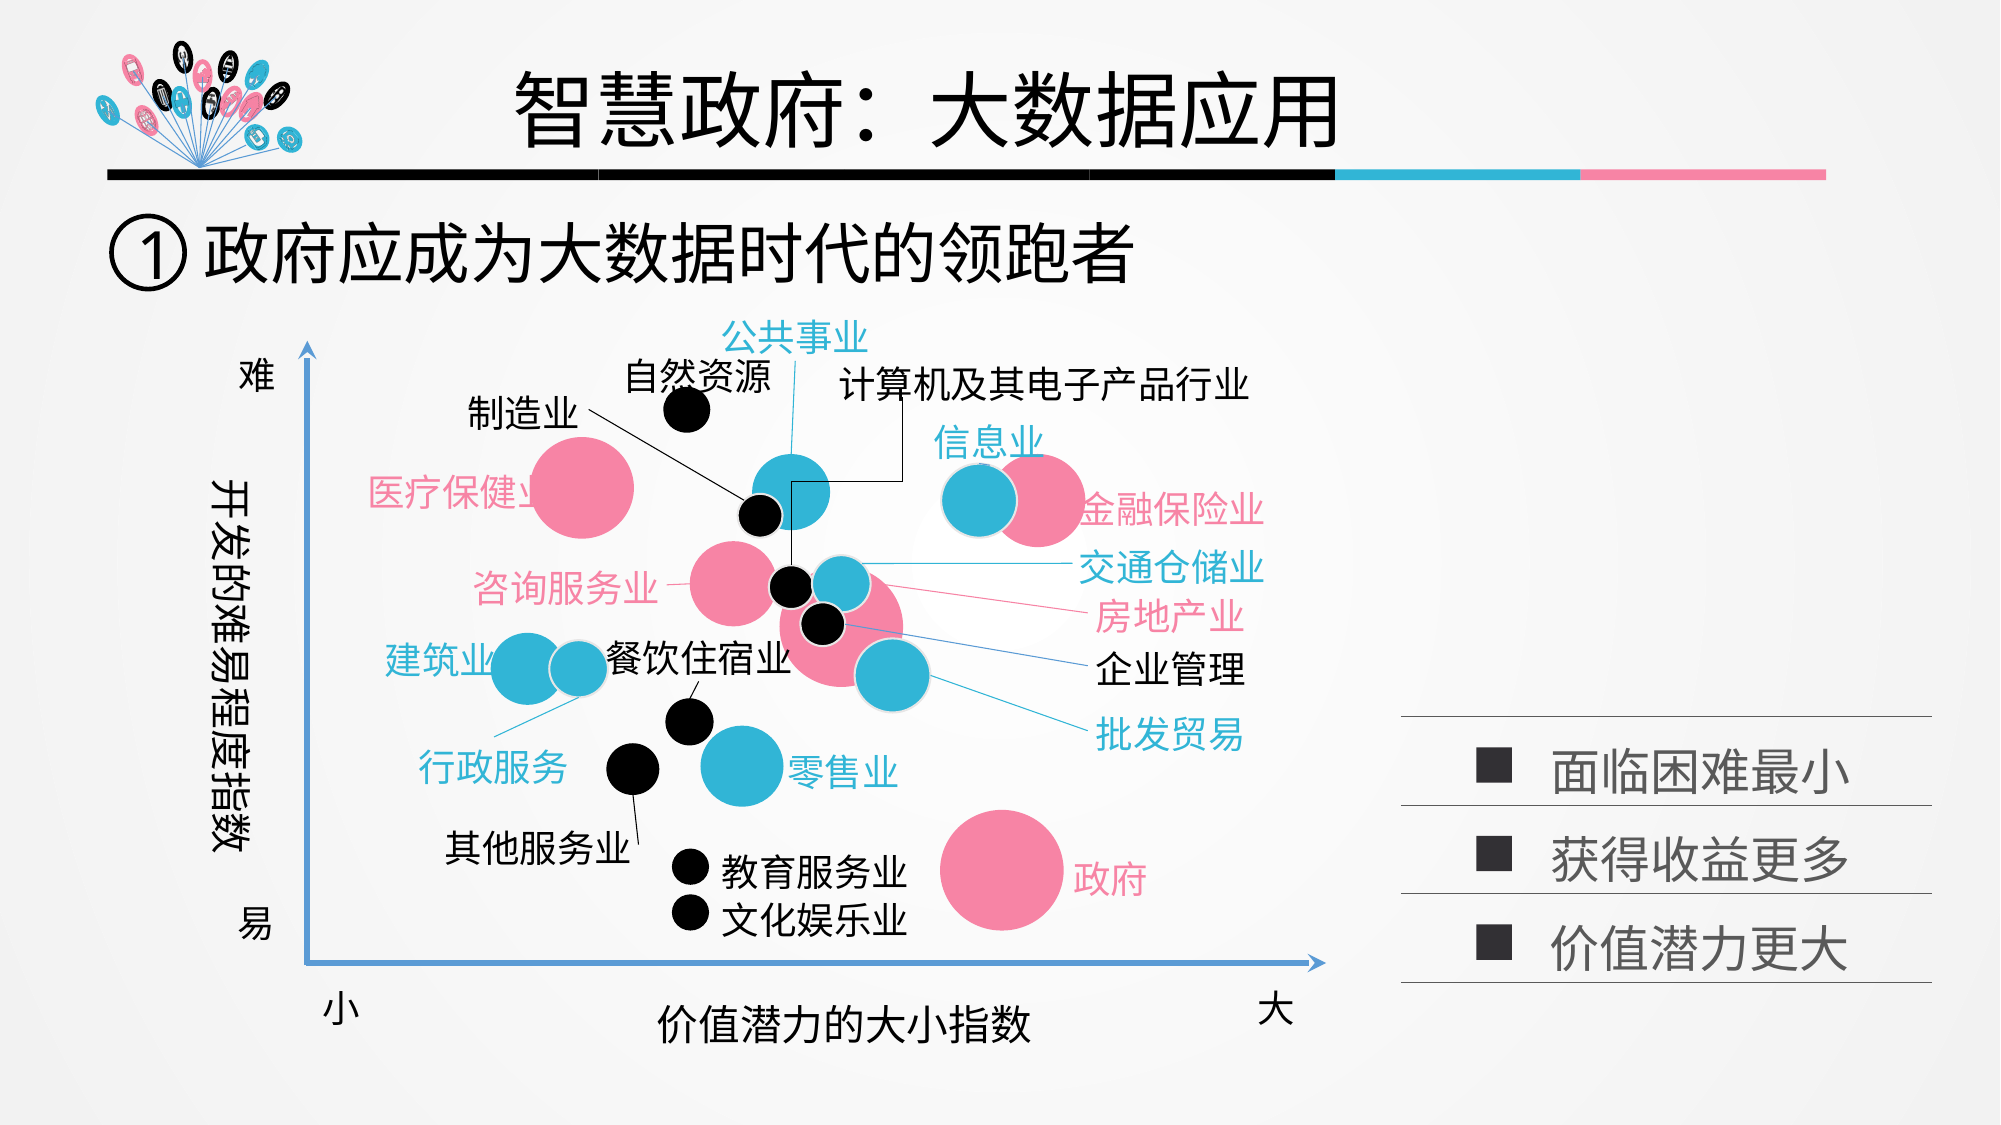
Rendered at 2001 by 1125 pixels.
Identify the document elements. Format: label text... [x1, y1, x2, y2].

text_box [1475, 835, 1513, 872]
text_box [1475, 746, 1513, 784]
text_box 价值潜力更大 [1534, 895, 2000, 985]
text_box 政府应成为大数据时代的领跑者 [188, 204, 1154, 300]
text_box [352, 168, 597, 181]
text_box 1 [110, 214, 186, 291]
text_box [843, 168, 1089, 181]
text_box [1475, 923, 1513, 961]
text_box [183, 307, 1327, 1058]
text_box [99, 42, 300, 168]
text_box 智慧政府：大数据应用 [497, 50, 1361, 166]
text_box [1580, 168, 1827, 181]
text_box 获得收益更多 [1535, 806, 2000, 895]
text_box [597, 168, 843, 181]
text_box [106, 168, 352, 181]
text_box [1334, 168, 1580, 181]
text_box 面临困难最小 [1535, 718, 2000, 806]
text_box [1089, 168, 1334, 181]
